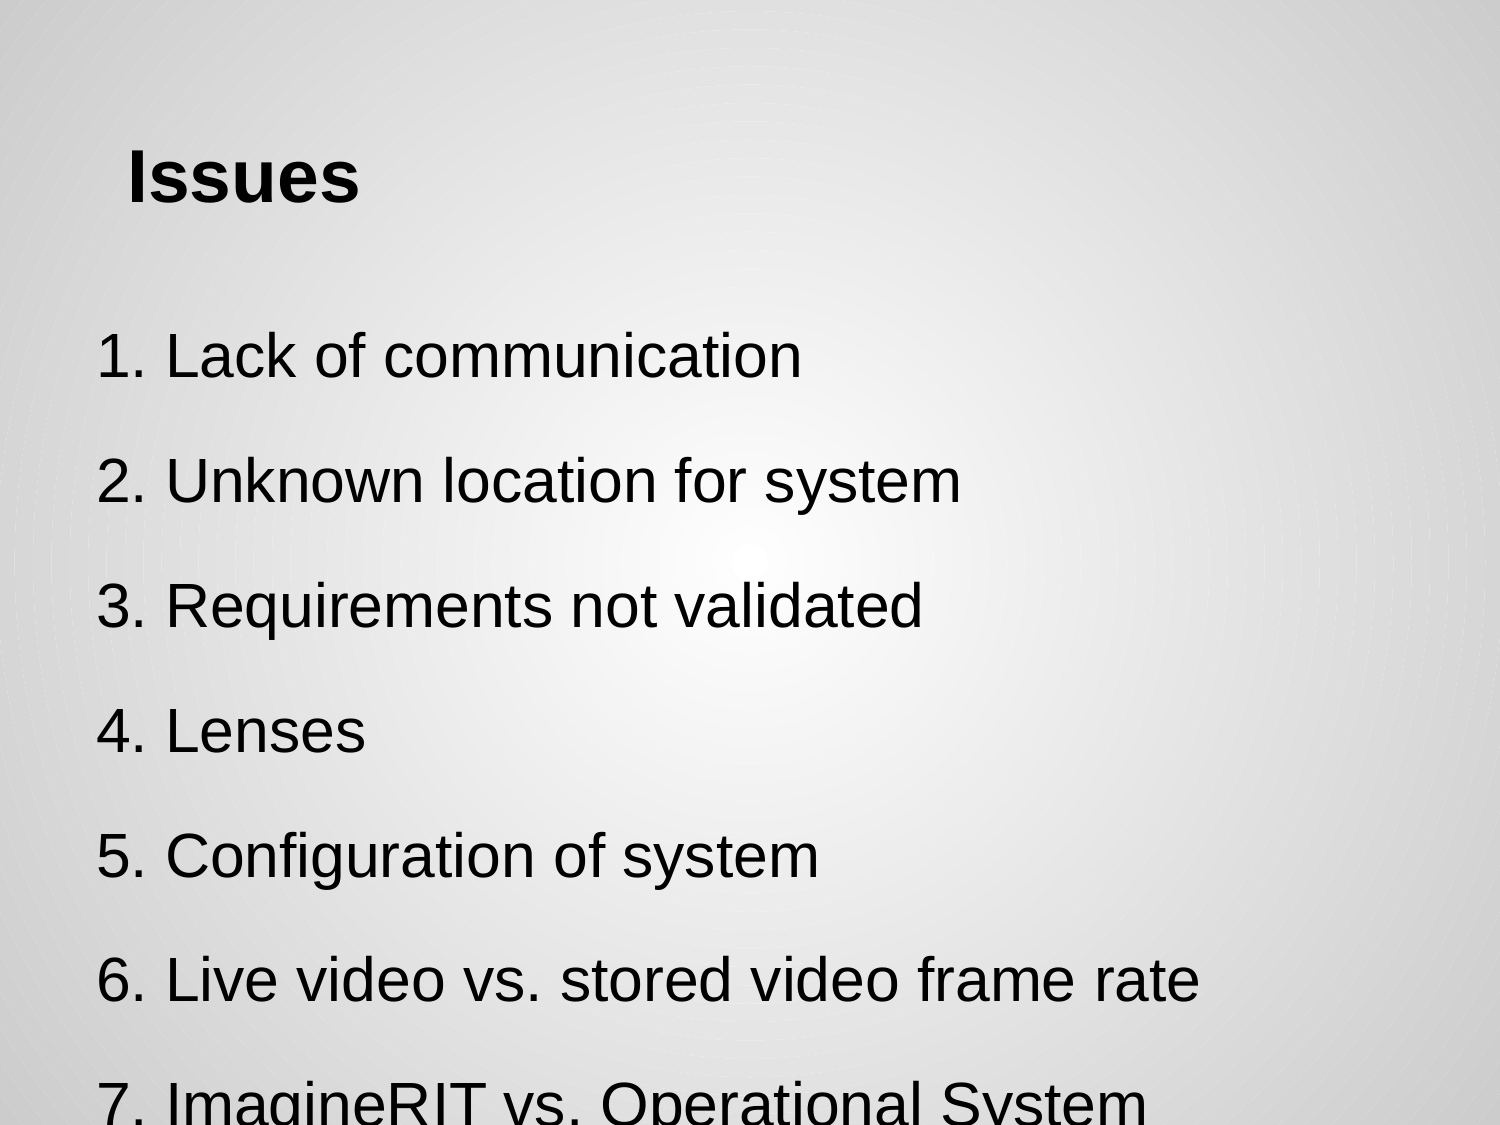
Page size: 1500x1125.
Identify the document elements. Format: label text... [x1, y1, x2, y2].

list Lack of communication Unknown location for system Requirements not validated Lenses Configuration of system Live video vs. stored video frame rate ImagineRIT vs. Operational System [75, 262, 1425, 1078]
title Issues [75, 45, 1425, 233]
